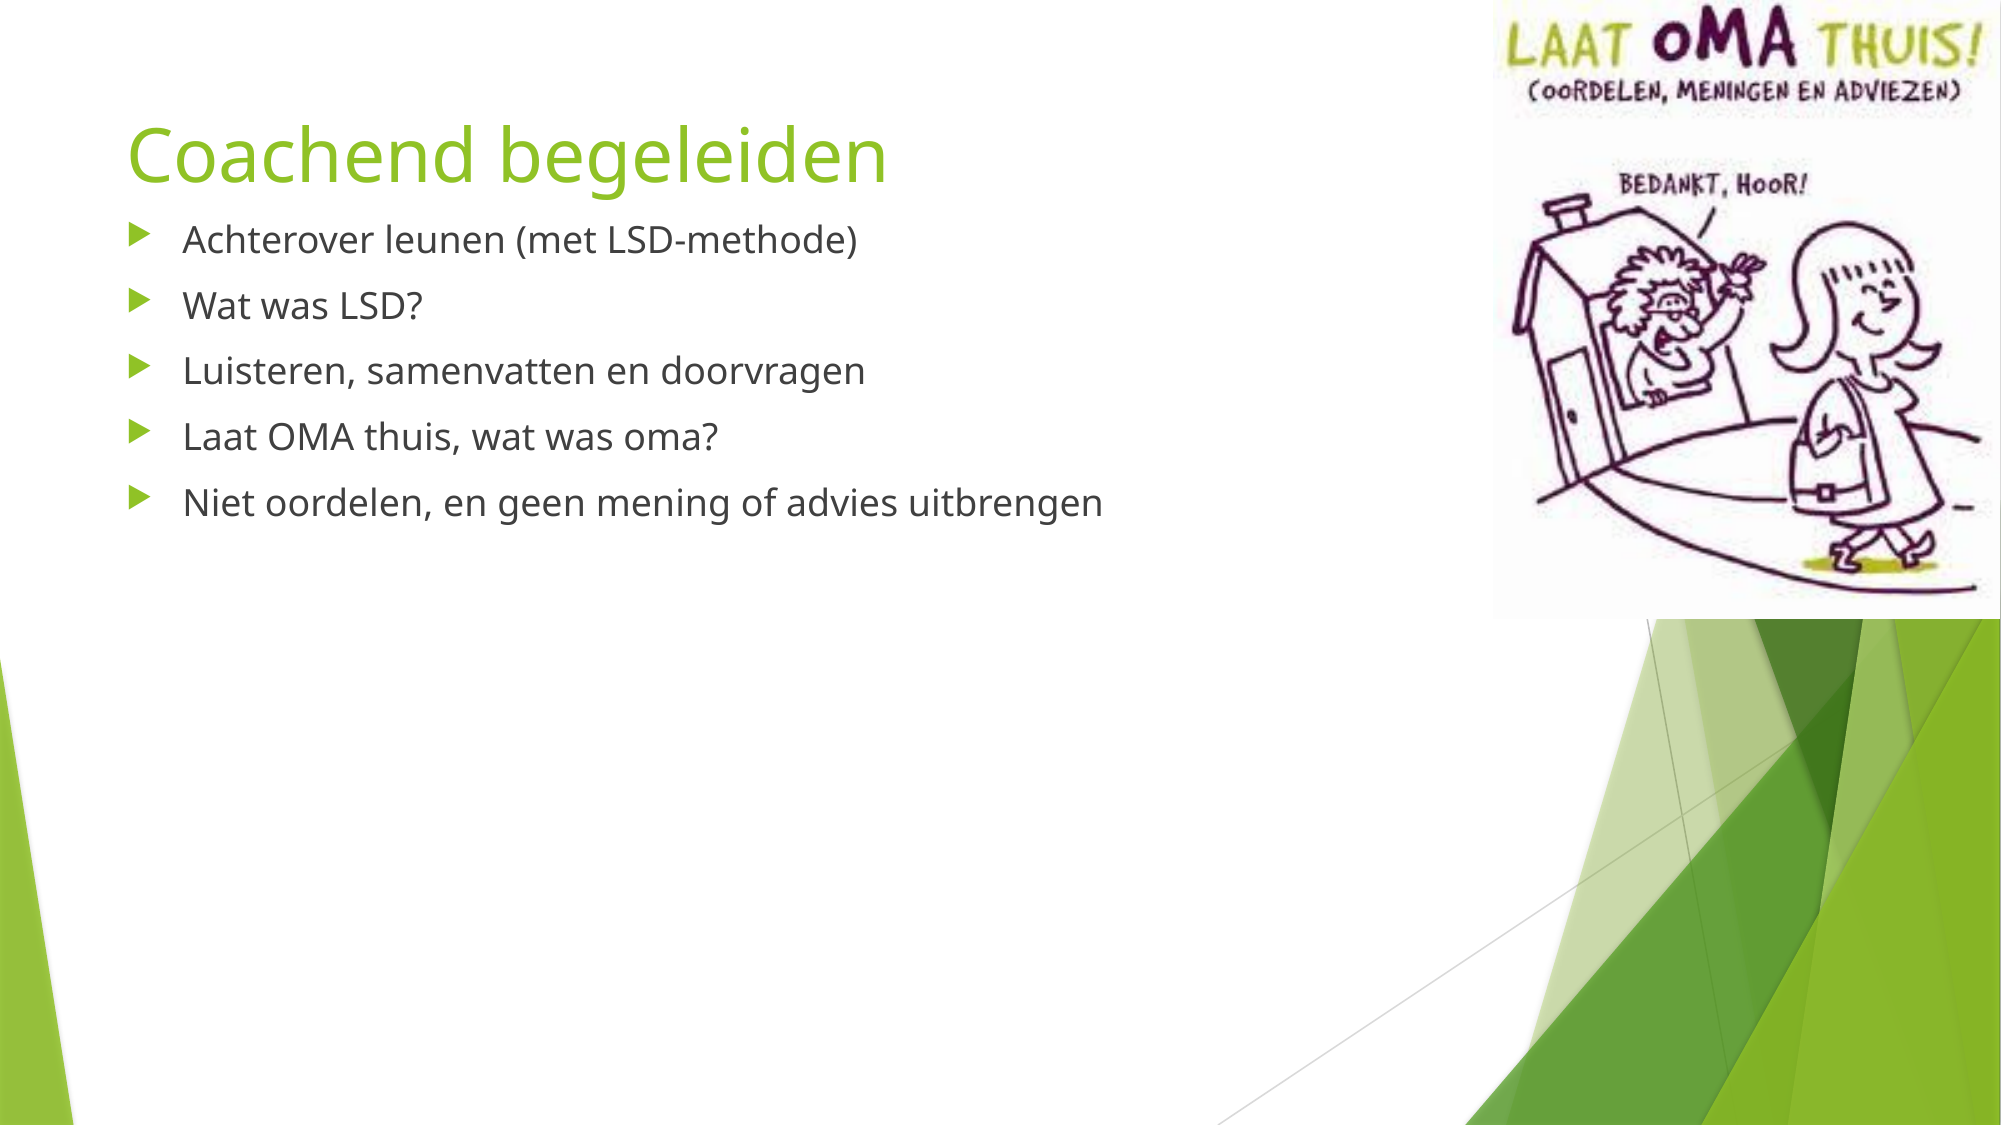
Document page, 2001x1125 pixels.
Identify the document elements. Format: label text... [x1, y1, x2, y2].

picture [1492, 0, 2000, 620]
title Coachend begeleiden [111, 99, 1488, 208]
list Achterover leunen (met LSD-methode) Wat was LSD? Luisteren, samenvatten en doorvragen Laat OMA thuis, wat was oma? Niet oordelen, en geen mening of advies uitbrengen [111, 208, 1522, 845]
